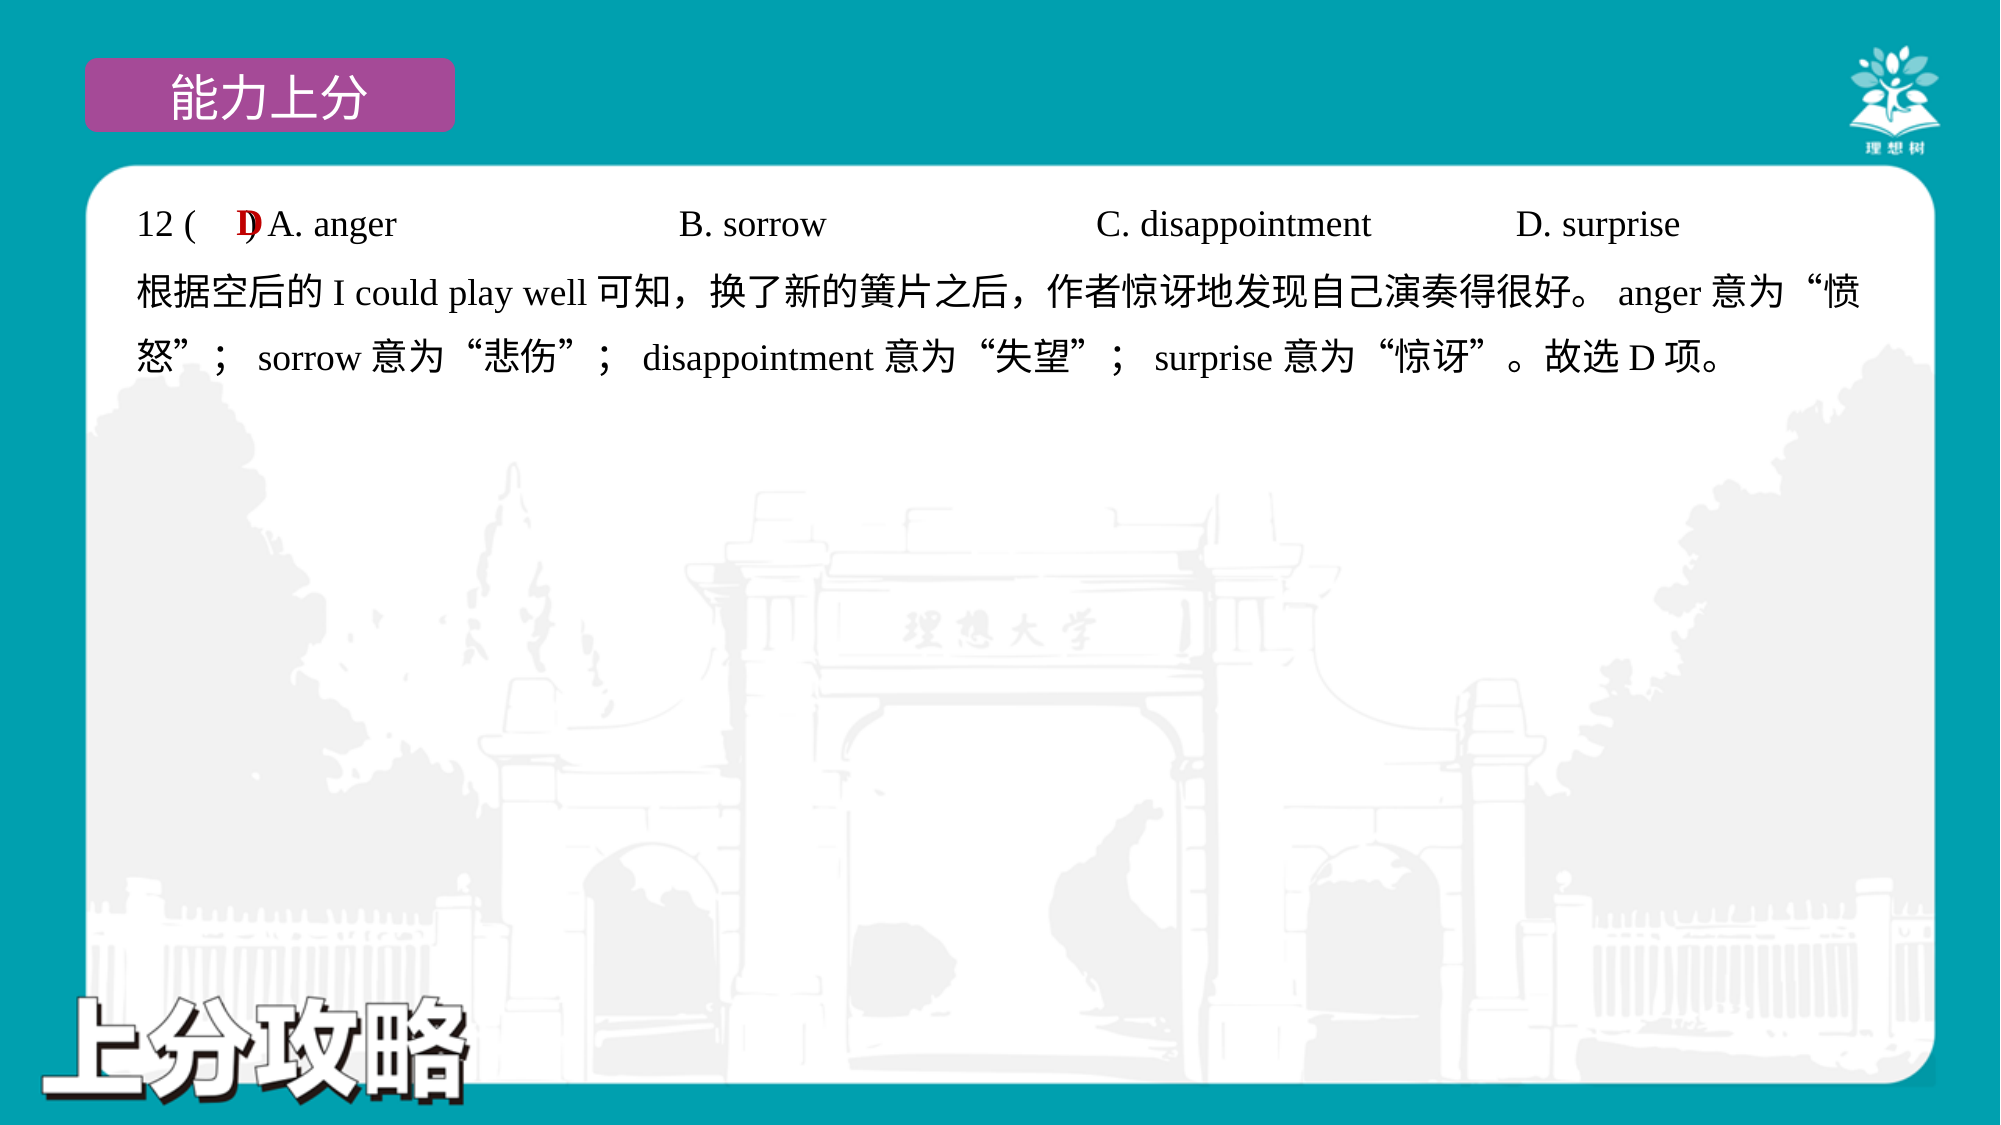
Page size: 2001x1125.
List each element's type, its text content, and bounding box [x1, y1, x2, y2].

picture [0, 0, 2000, 1125]
text_box 根据空后的I could play well可知，换了新的簧片之后，作者惊讶地发现自己演奏得很好。anger意为“愤 怒”；sorrow意为“悲伤”；disappointment意为“失望”；surprise意为“惊讶”。故选D项。 [136, 244, 1865, 372]
text_box D [222, 176, 278, 236]
text_box 12 ( ) A. anger B. sorrow C. disappointment D. surprise [136, 176, 1865, 237]
